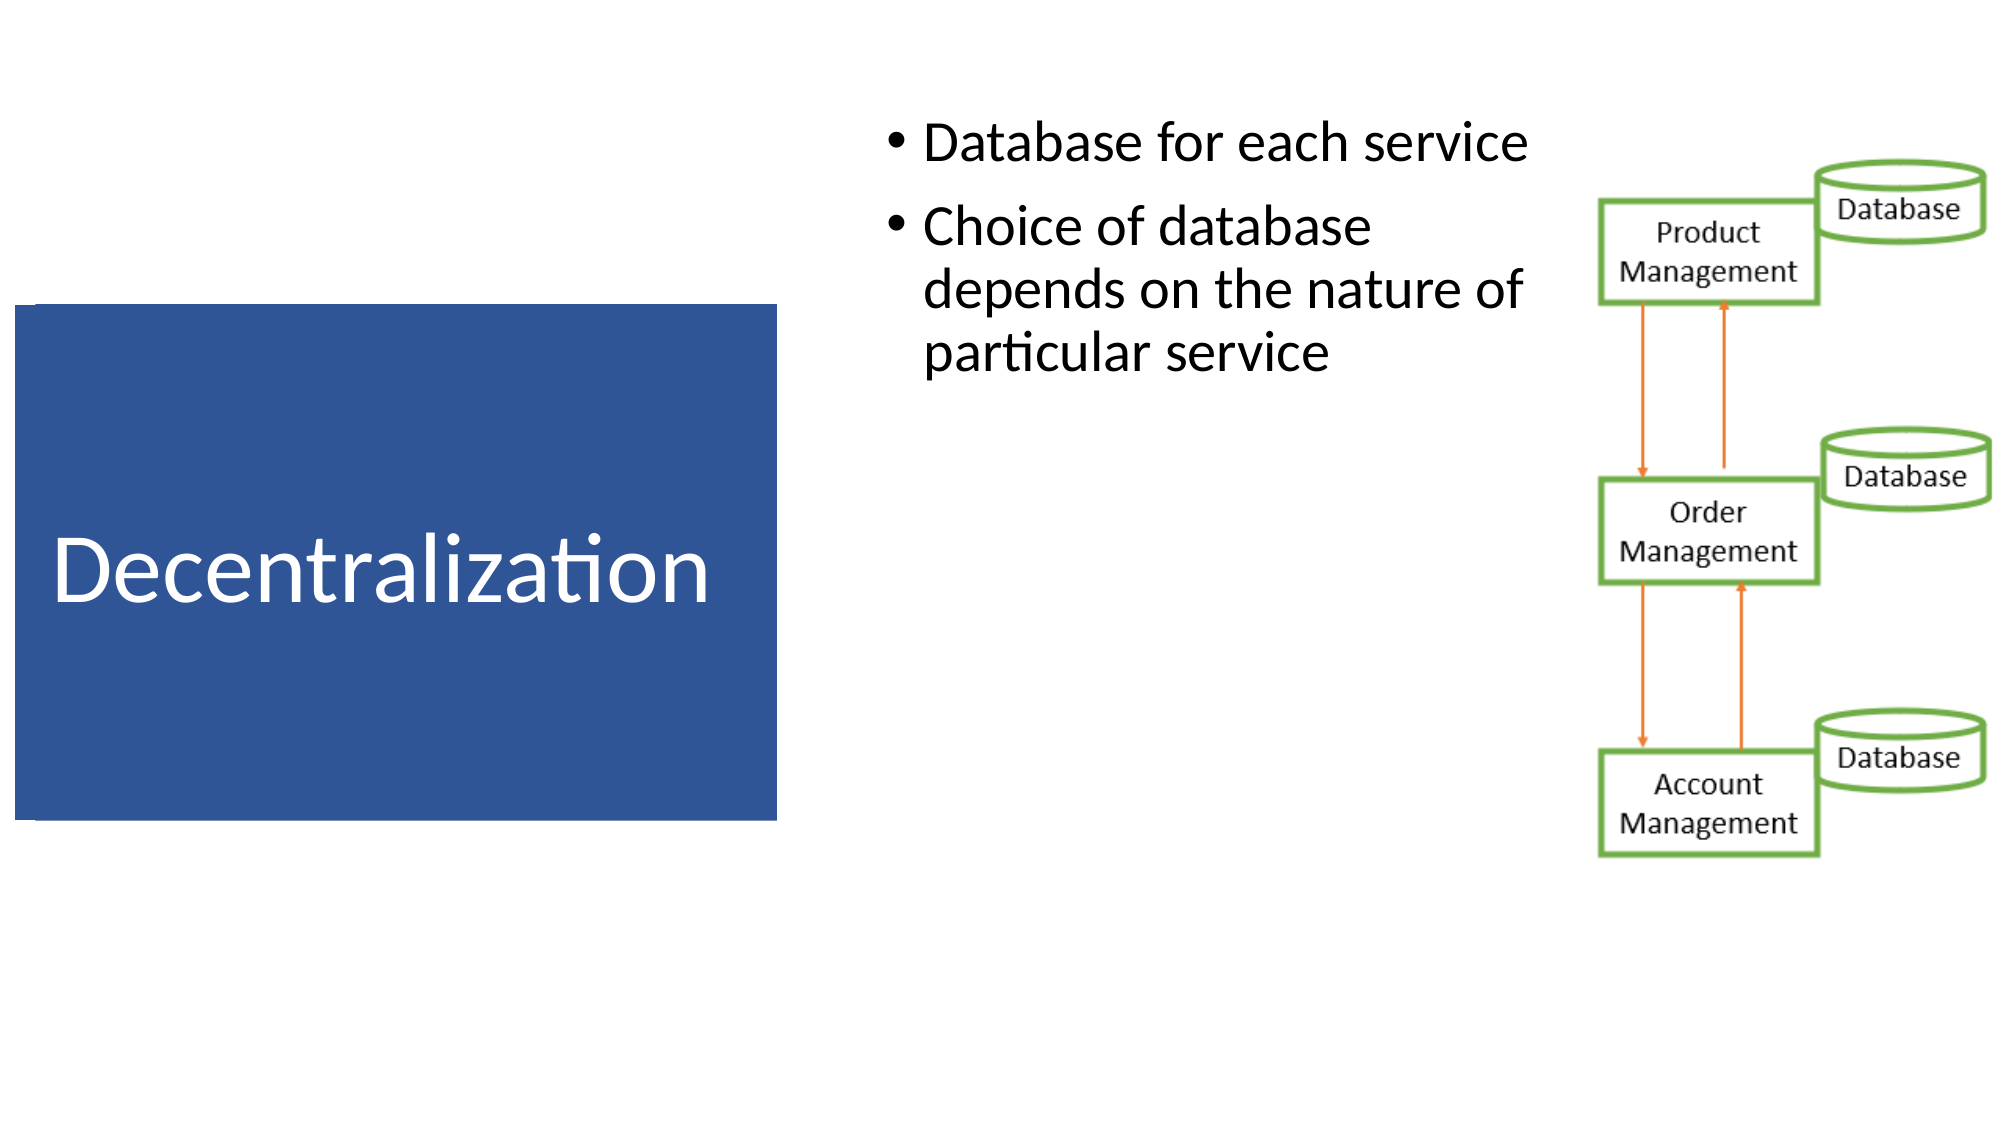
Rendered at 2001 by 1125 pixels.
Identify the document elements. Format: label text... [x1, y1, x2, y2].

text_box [13, 304, 777, 821]
picture [1582, 135, 2000, 879]
list Database for each service Choice of database depends on the nature of particular service [871, 103, 1583, 1014]
